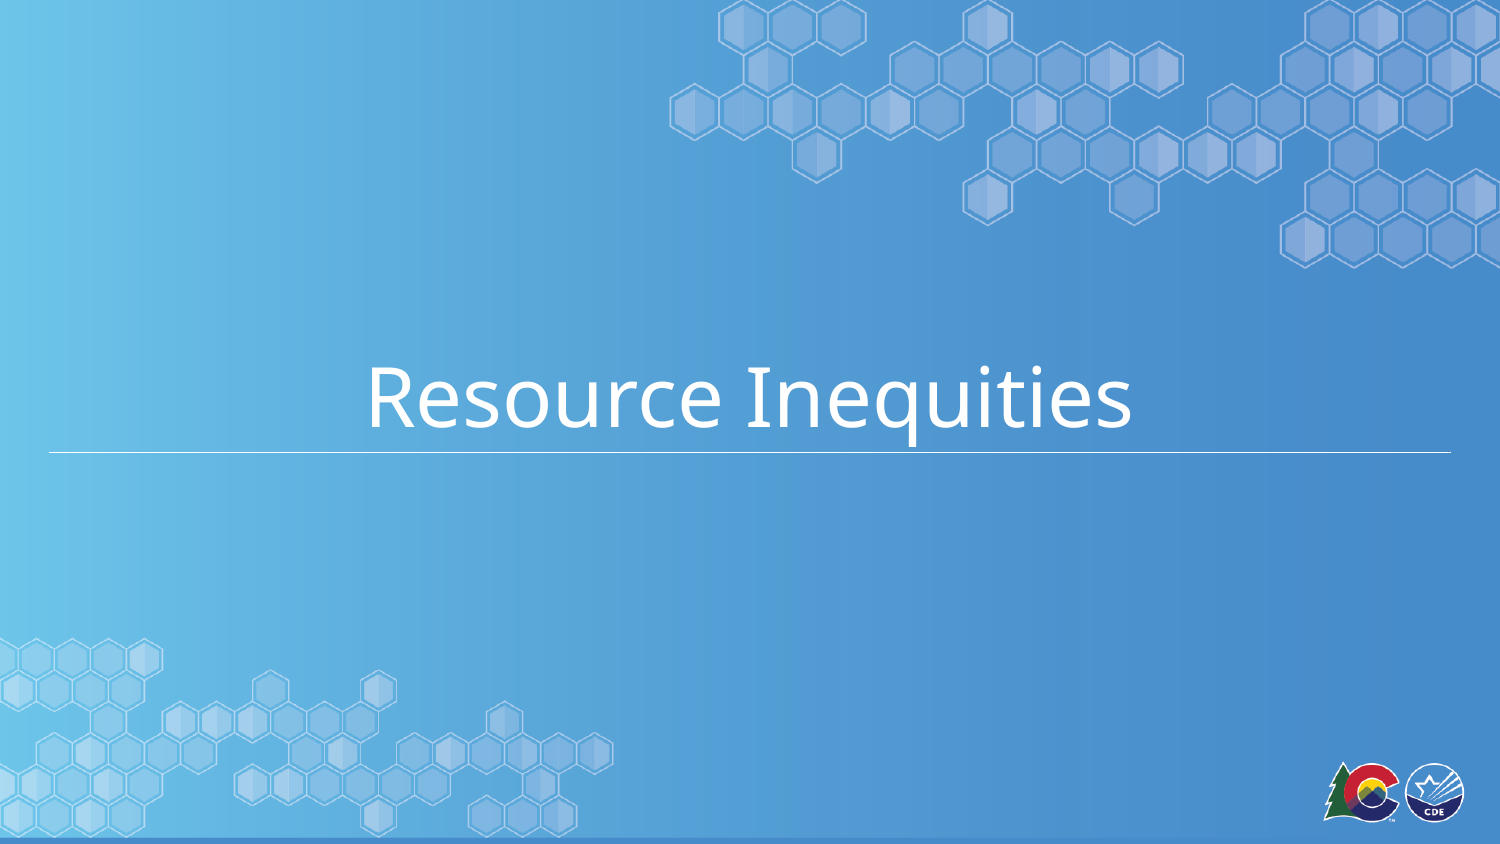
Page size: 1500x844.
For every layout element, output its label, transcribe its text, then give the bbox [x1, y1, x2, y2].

title Resource Inequities [51, 122, 1449, 459]
picture [0, 0, 1500, 844]
